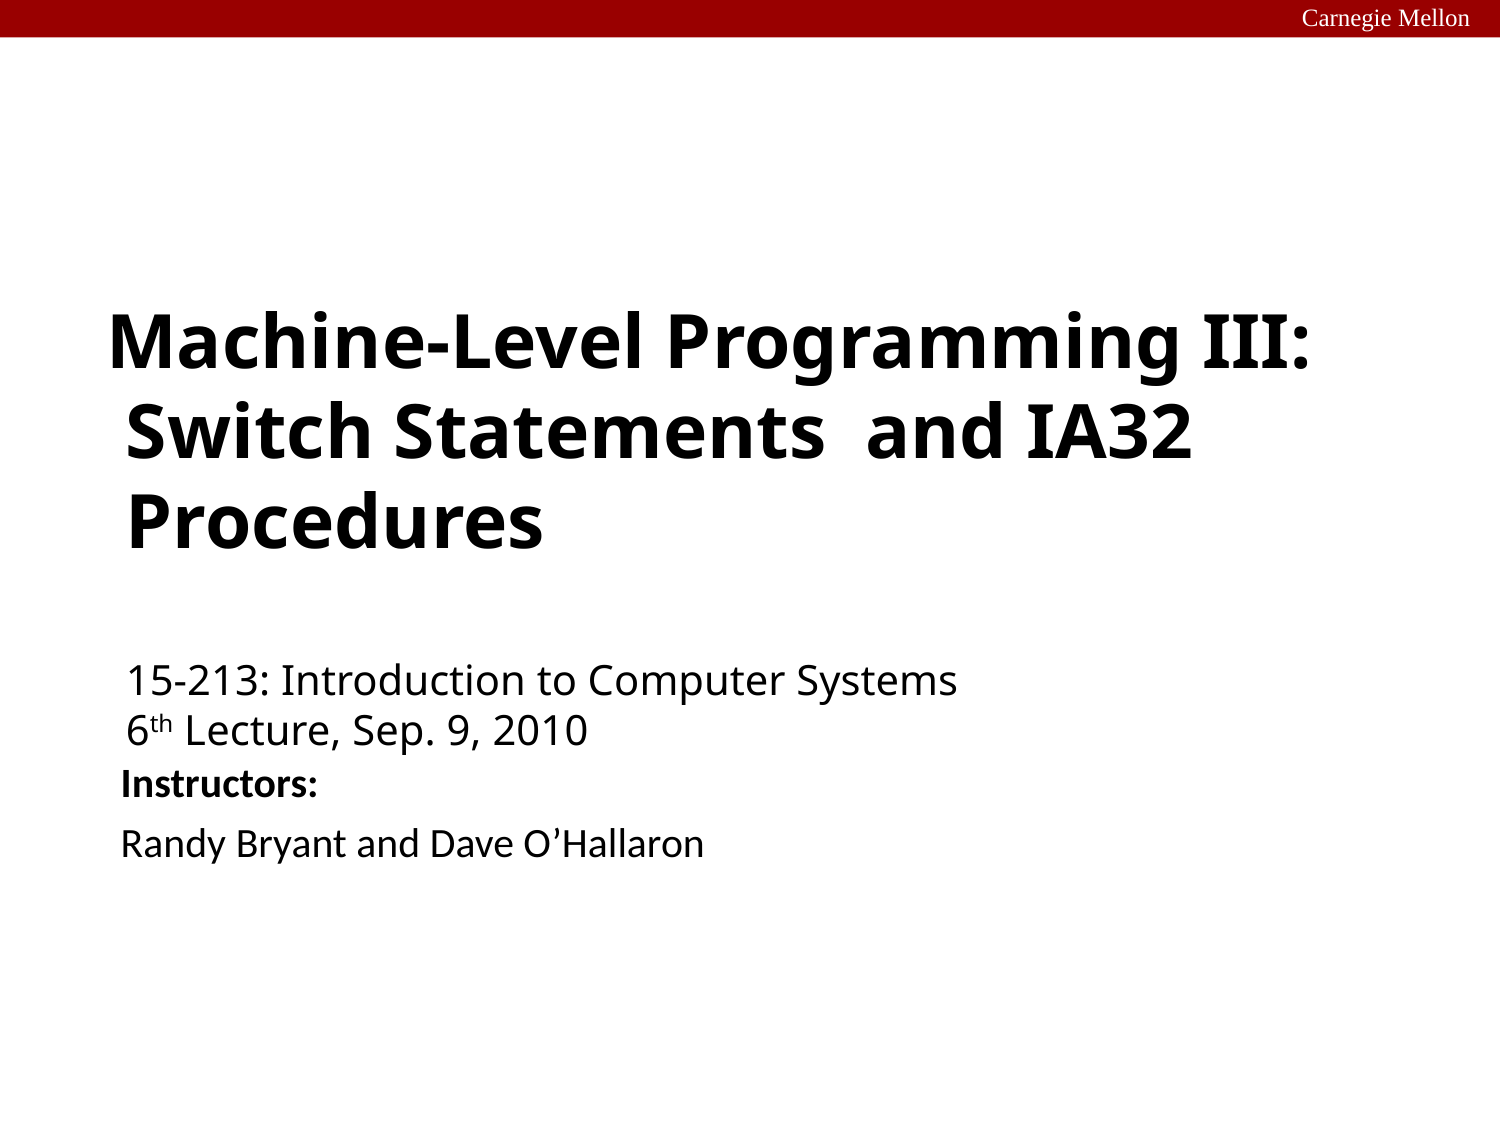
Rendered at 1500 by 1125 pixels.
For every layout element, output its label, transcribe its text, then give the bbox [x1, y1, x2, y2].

text_box Carnegie Mellon [1295, 0, 1500, 37]
title Machine-Level Programming III: Switch Statements and IA32 Procedures 15-213: Introduction to Computer Systems 6th Lecture, Sep. 9, 2010 [99, 287, 1472, 713]
text_box Instructors: Randy Bryant and Dave O’Hallaron [114, 749, 712, 873]
text_box [0, 0, 1500, 38]
